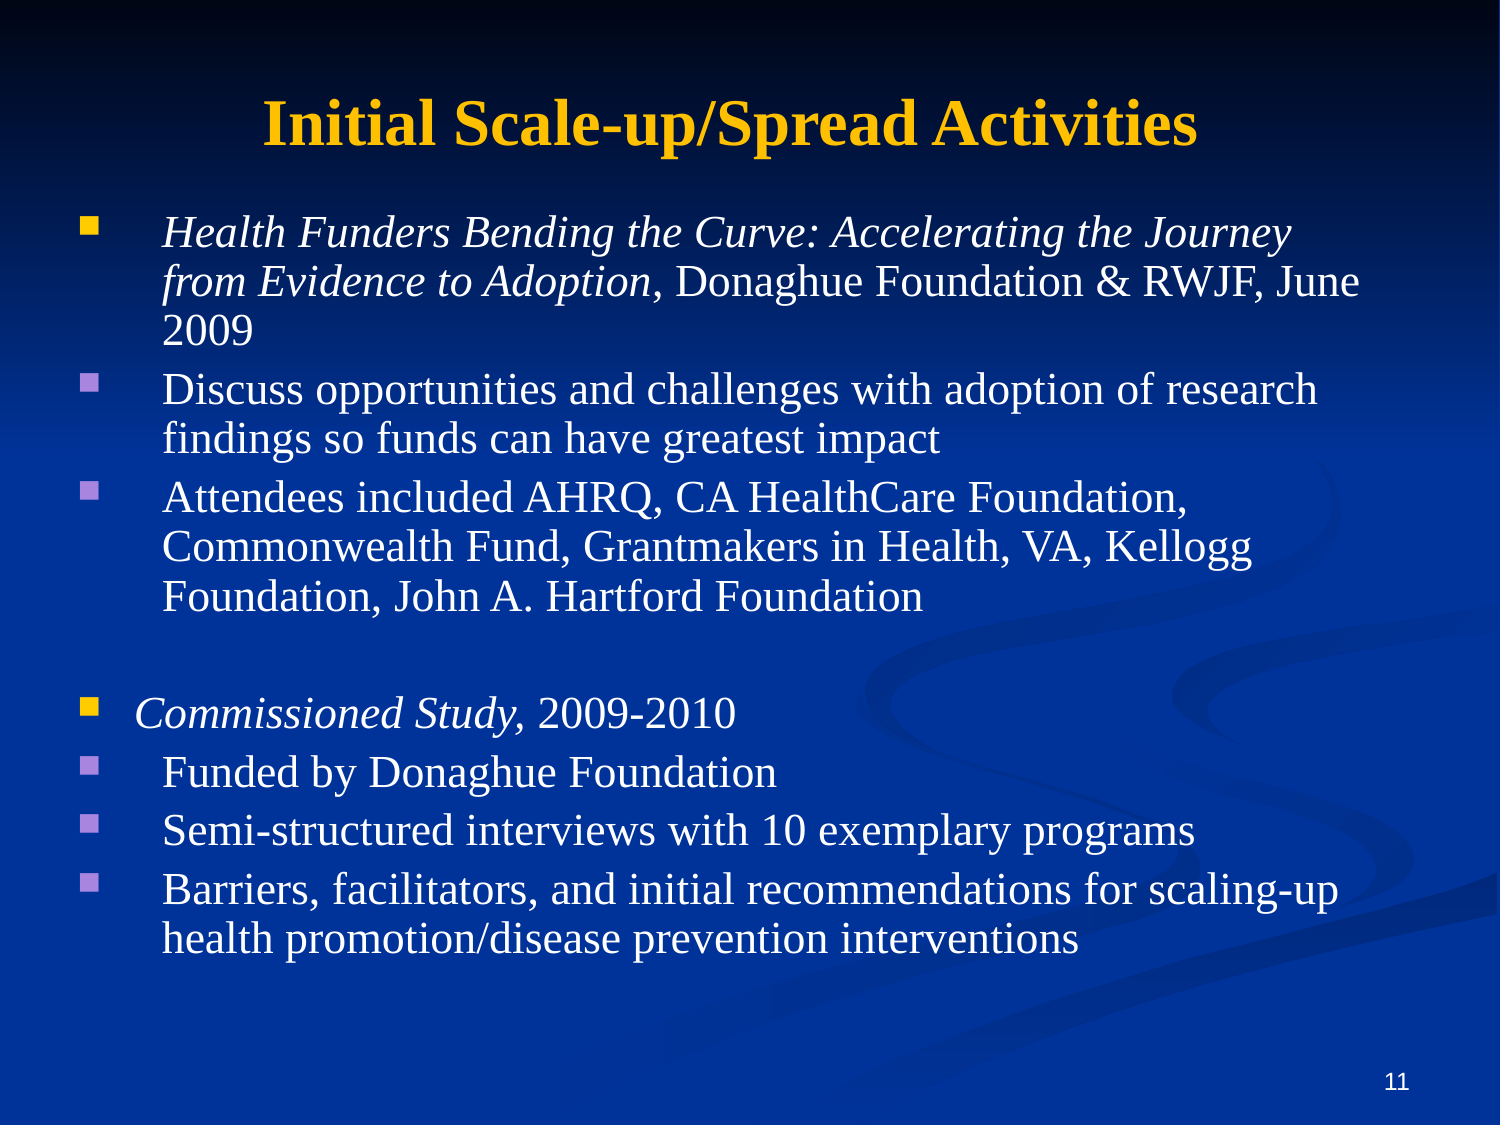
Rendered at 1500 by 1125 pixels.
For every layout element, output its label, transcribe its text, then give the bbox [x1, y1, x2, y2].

title Initial Scale-up/Spread Activities [37, 49, 1426, 188]
slide_number 11 [1074, 1024, 1426, 1104]
list Health Funders Bending the Curve: Accelerating the Journey from Evidence to Adoption, Donaghue Foundation & RWJF, June 2009 Discuss opportunities and challenges with adoption of research findings so funds can have greatest impact Attendees included AHRQ, CA HealthCare Foundation, Commonwealth Fund, Grantmakers in Health, VA, Kellogg Foundation, John A. Hartford Foundation Commissioned Study, 2009-2010 Funded by Donaghue Foundation Semi-structured interviews with 10 exemplary programs Barriers, facilitators, and initial recommendations for scaling-up health promotion/disease prevention interventions [62, 199, 1388, 1013]
